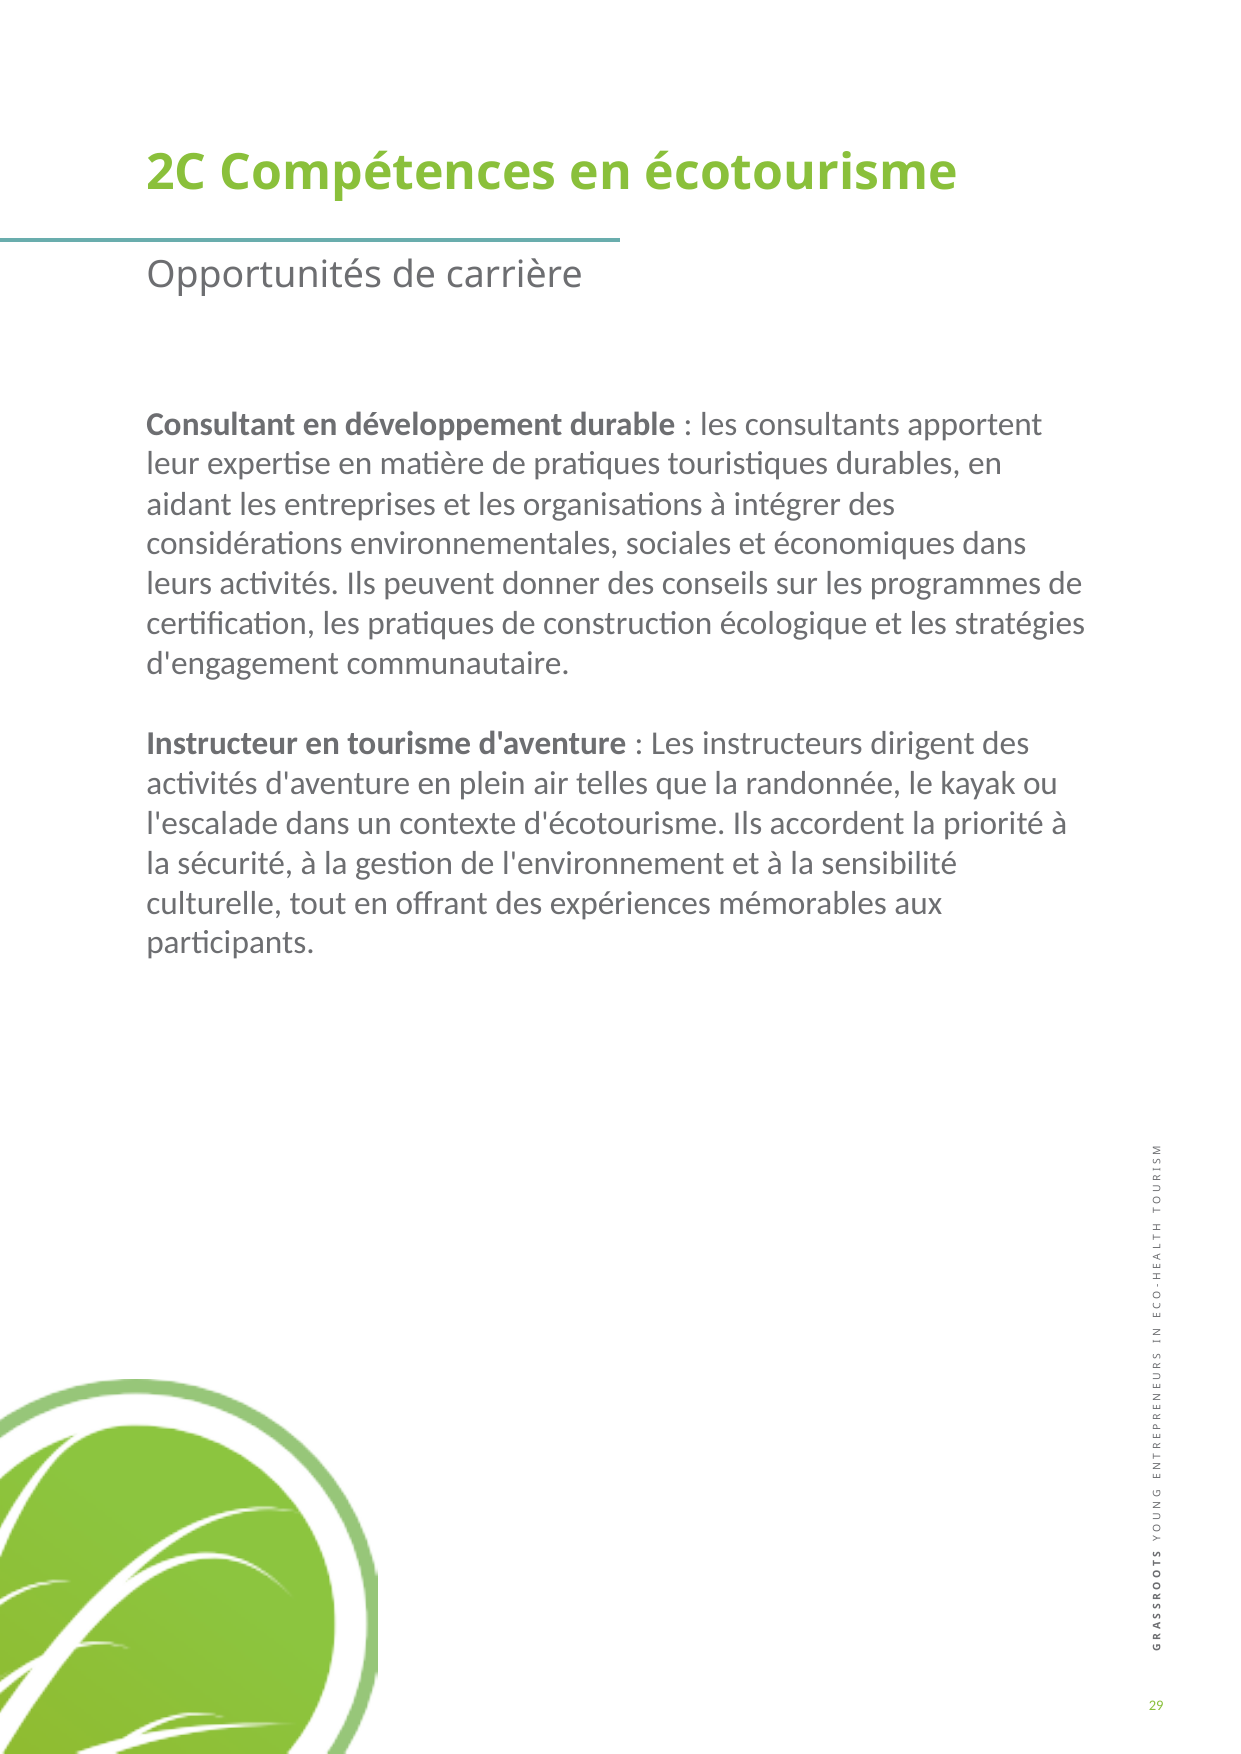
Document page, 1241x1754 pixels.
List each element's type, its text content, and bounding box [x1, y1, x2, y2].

list Consultant en développement durable : les consultants apportent leur expertise en matière de pratiques touristiques durables, en aidant les entreprises et les organisations à intégrer des considérations environnementales, sociales et économiques dans leurs activités. Ils peuvent donner des conseils sur les programmes de certification, les pratiques de construction écologique et les stratégies d'engagement communautaire. Instructeur en tourisme d'aventure : Les instructeurs dirigent des activités d'aventure en plein air telles que la randonnée, le kayak ou l'escalade dans un contexte d'écotourisme. Ils accordent la priorité à la sécurité, à la gestion de l'environnement et à la sensibilité culturelle, tout en offrant des expériences mémorables aux participants. [131, 394, 1109, 1609]
list 2C Compétences en écotourisme [131, 132, 1109, 242]
list Opportunités de carrière [131, 242, 1109, 371]
slide_number 29 [1125, 1666, 1187, 1743]
